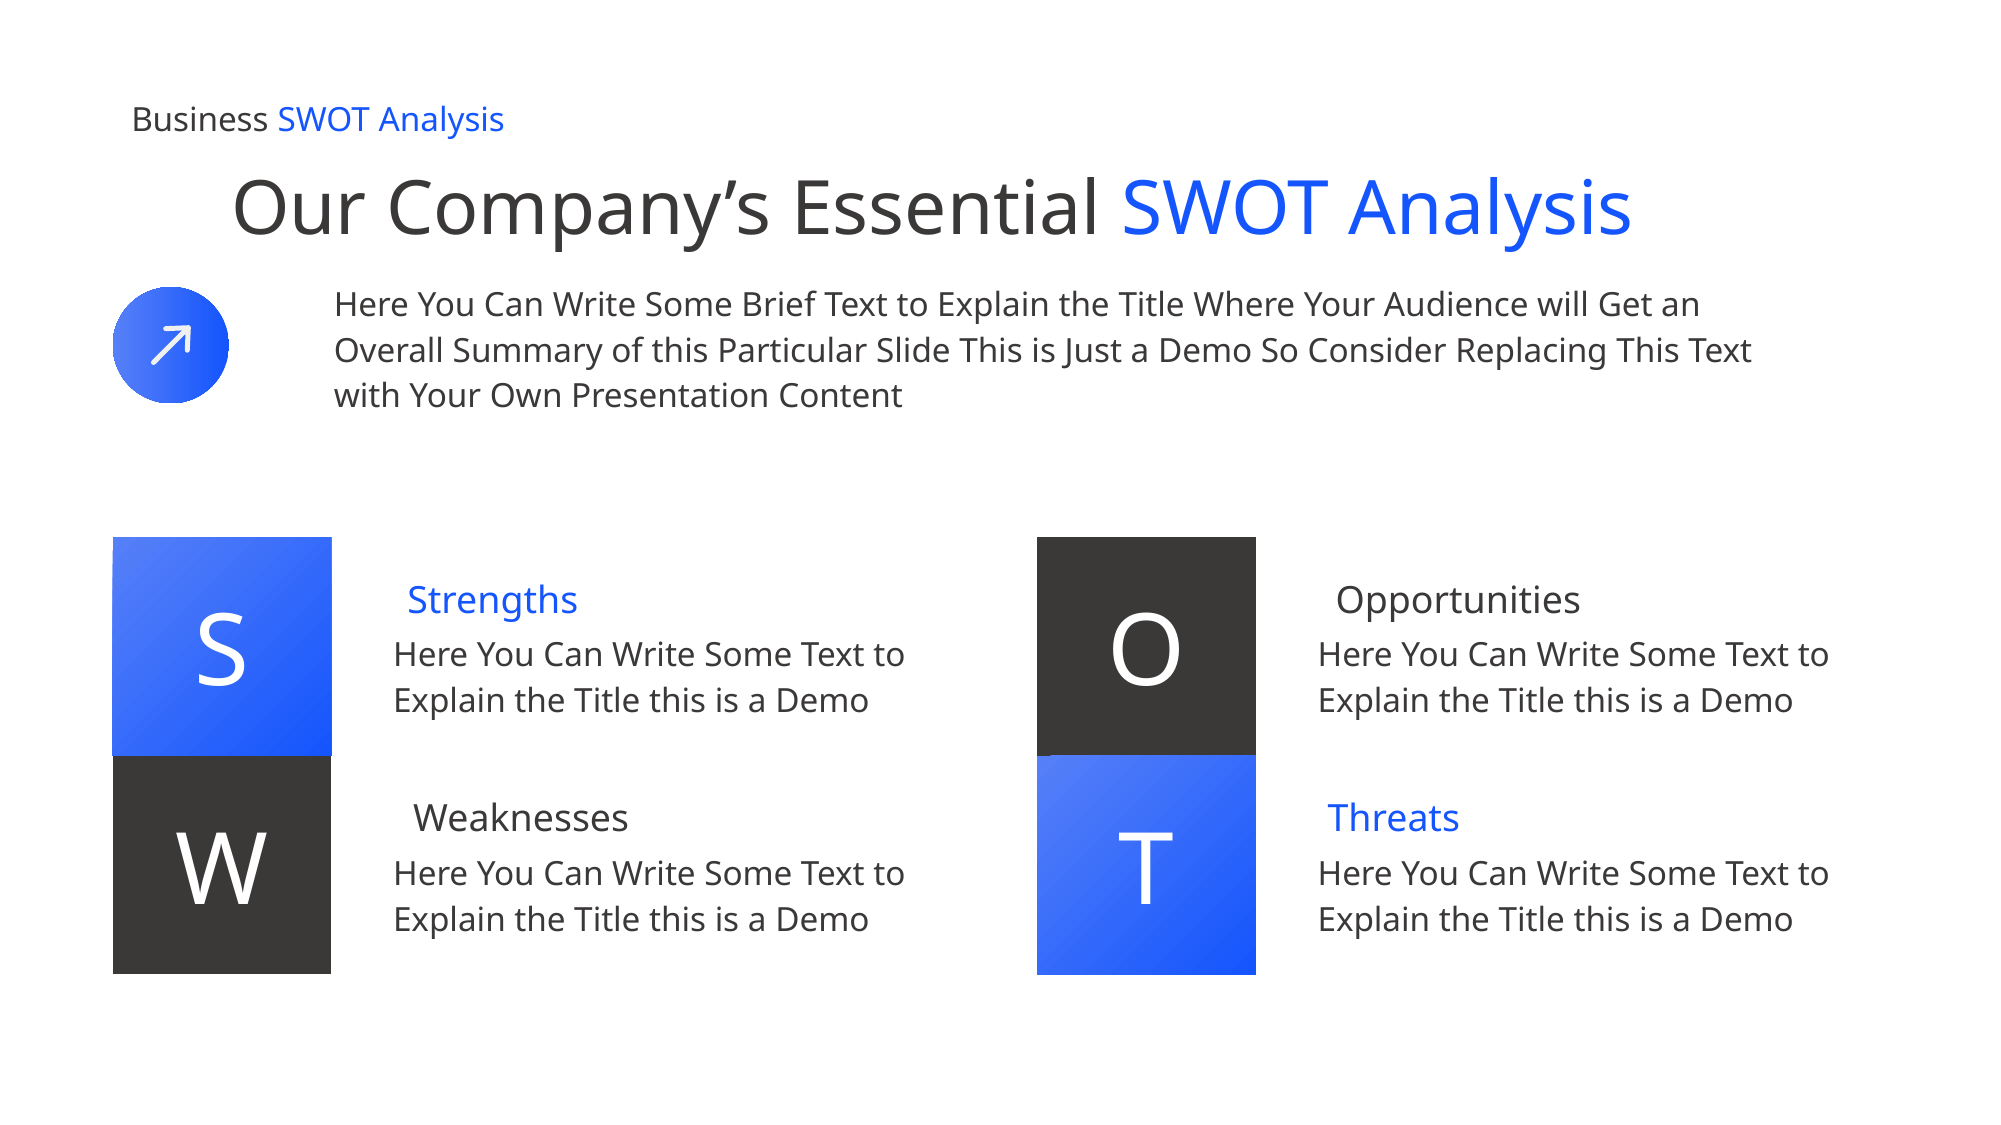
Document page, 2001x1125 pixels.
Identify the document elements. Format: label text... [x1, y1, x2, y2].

text_box [1037, 537, 1256, 755]
text_box W [151, 796, 293, 932]
text_box Here You Can Write Some Text to Explain the Title this is a Demo [1302, 620, 1926, 727]
text_box Opportunities [1320, 568, 1597, 628]
text_box Here You Can Write Some Text to Explain the Title this is a Demo [378, 620, 1002, 727]
text_box S [151, 578, 293, 714]
text_box [112, 536, 332, 757]
text_box [112, 757, 332, 975]
text_box Here You Can Write Some Text to Explain the Title this is a Demo [378, 838, 1002, 946]
text_box Our Company’s Essential SWOT Analysis [216, 152, 1649, 258]
text_box O [1075, 578, 1217, 714]
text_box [112, 269, 1840, 421]
text_box Strengths [392, 568, 594, 628]
text_box Weaknesses [398, 786, 645, 847]
text_box [1037, 755, 1256, 975]
text_box T [1075, 796, 1217, 932]
text_box Business SWOT Analysis [116, 90, 529, 146]
text_box Here You Can Write Some Text to Explain the Title this is a Demo [1302, 838, 1926, 946]
text_box Threats [1312, 786, 1476, 847]
